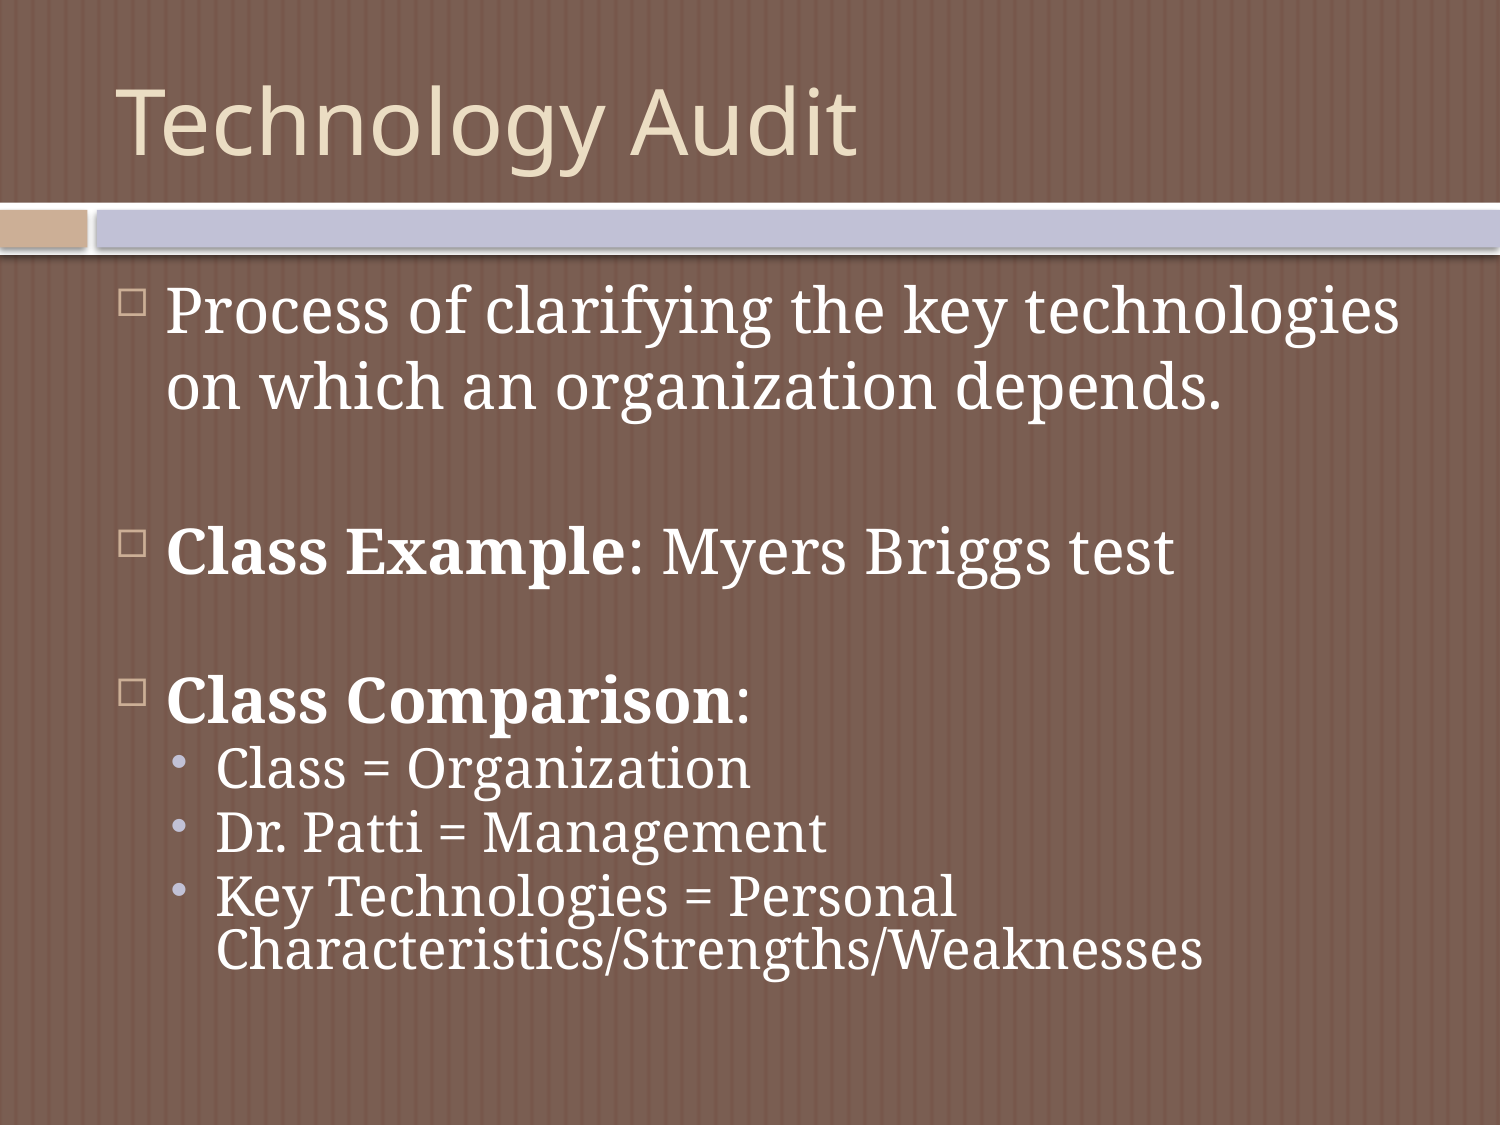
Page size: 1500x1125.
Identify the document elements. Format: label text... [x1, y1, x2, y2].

title Technology Audit [100, 37, 1439, 201]
list Process of clarifying the key technologies on which an organization depends. Class Example: Myers Briggs test Class Comparison: Class = Organization Dr. Patti = Management Key Technologies = Personal Characteristics/Strengths/Weaknesses [100, 262, 1439, 1001]
